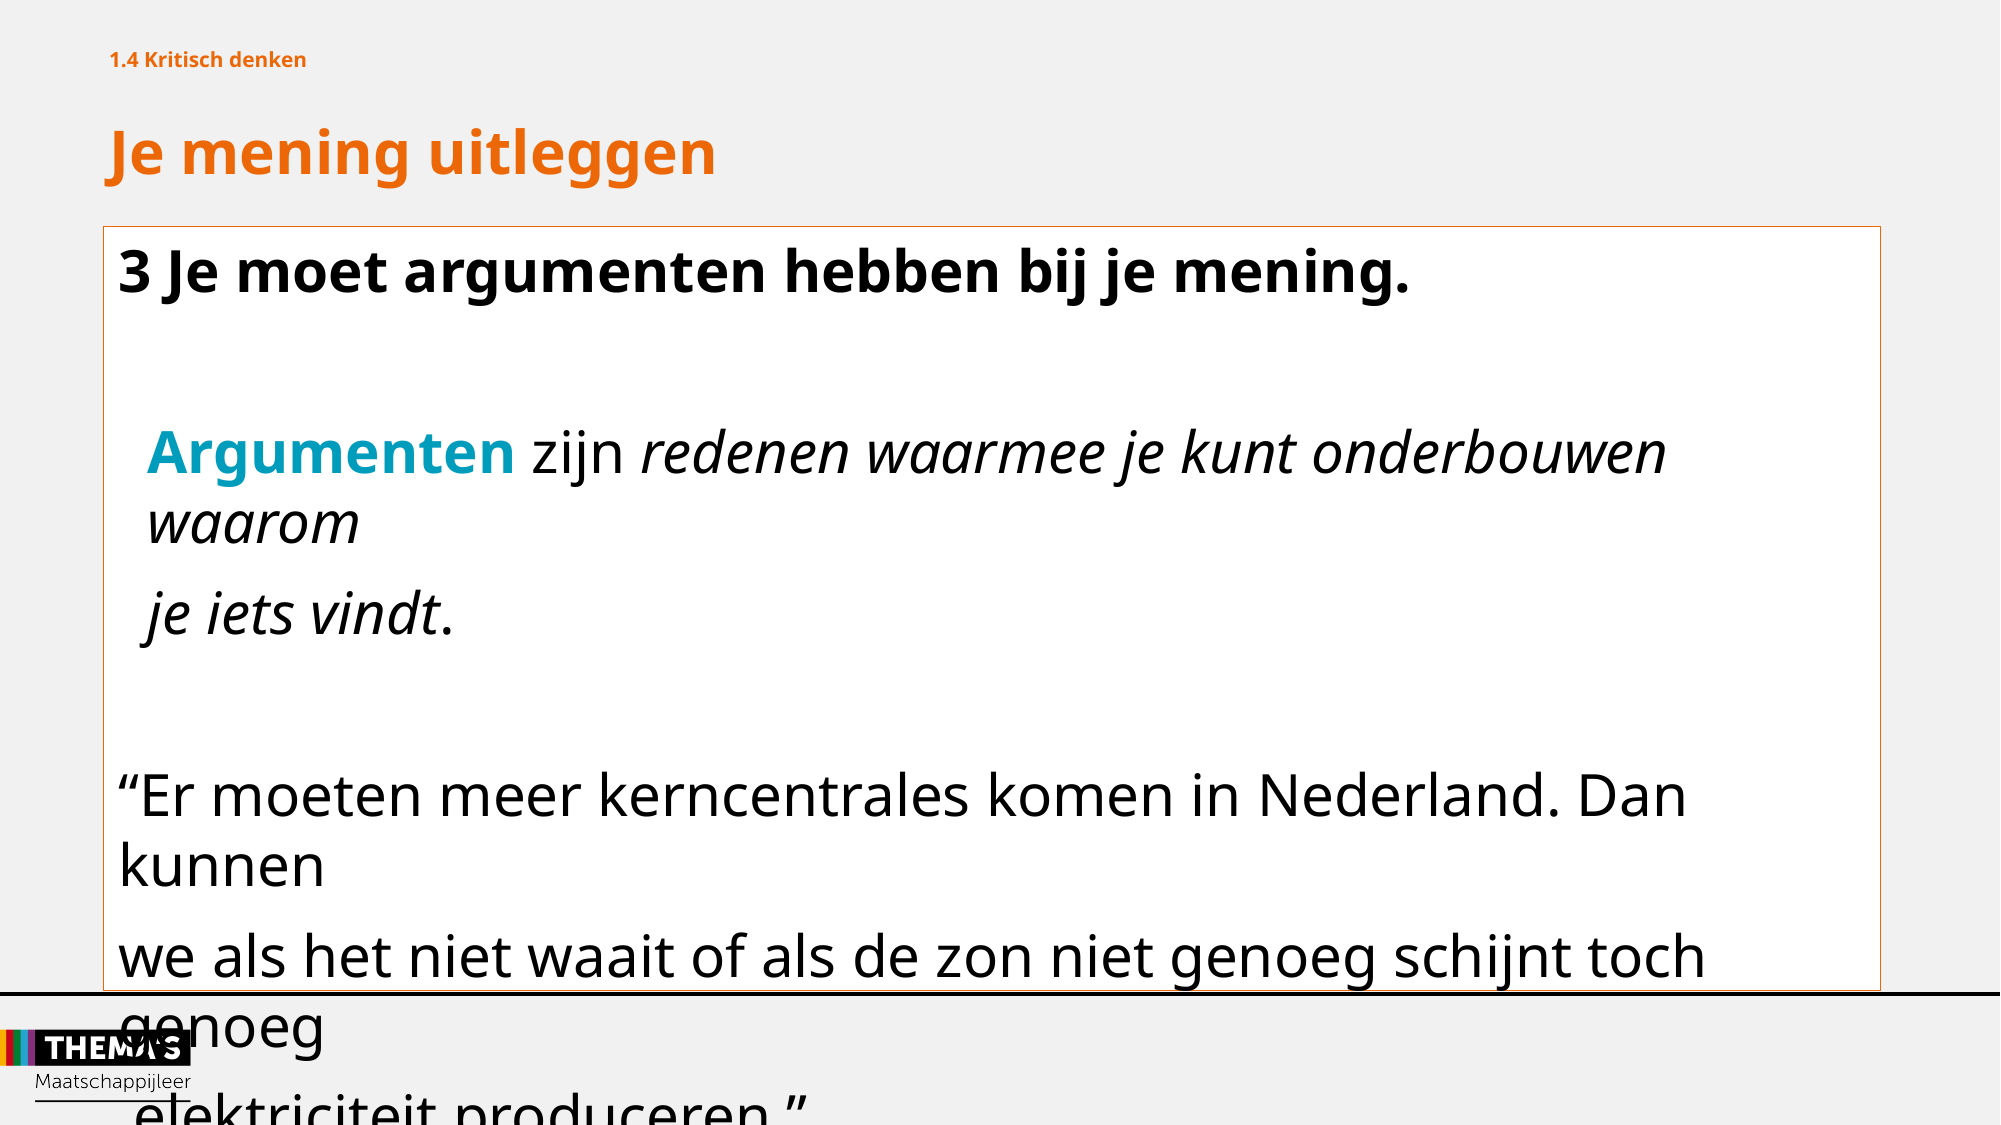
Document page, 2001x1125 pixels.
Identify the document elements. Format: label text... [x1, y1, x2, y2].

list 1.4 Kritisch denken [94, 33, 941, 88]
picture [0, 993, 203, 1125]
list Je mening uitleggen [94, 114, 1879, 205]
list 3 Je moet argumenten hebben bij je mening. Argumenten zijn redenen waarmee je kunt onderbouwen waarom je iets vindt. “Er moeten meer kerncentrales komen in Nederland. Dan kunnen we als het niet waait of als de zon niet genoeg schijnt toch genoeg elektriciteit produceren.” [103, 226, 1881, 991]
